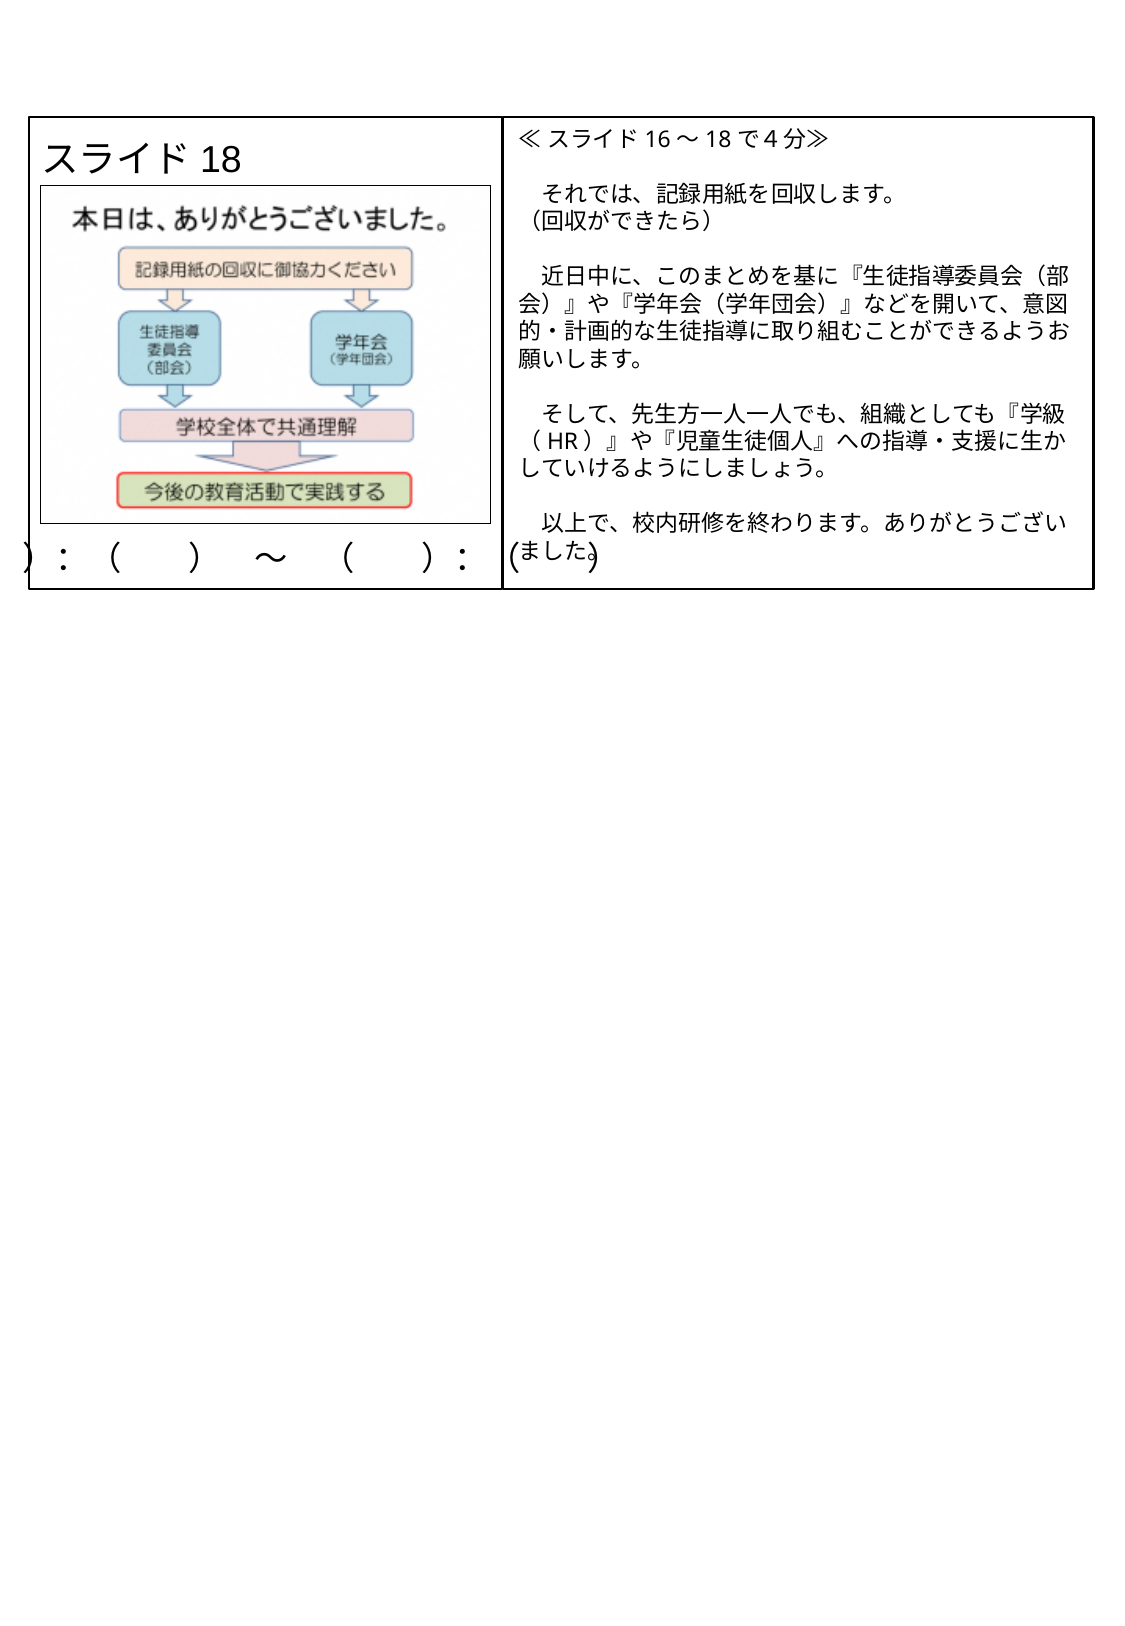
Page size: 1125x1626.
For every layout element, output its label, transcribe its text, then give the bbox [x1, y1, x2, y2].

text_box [29, 116, 503, 590]
text_box ≪スライド16～18で４分≫ それでは、記録用紙を回収します。 （回収ができたら） 近日中に、このまとめを基に『生徒指導委員会（部会）』や『学年会（学年団会）』などを開いて、意図的・計画的な生徒指導に取り組むことができるようお願いします。 そして、先生方一人一人でも、組織としても『学級（HR）』や『児童生徒個人』への指導・支援に生かしていけるようにしましょう。 以上で、校内研修を終わります。ありがとうございました。 [503, 117, 1094, 599]
